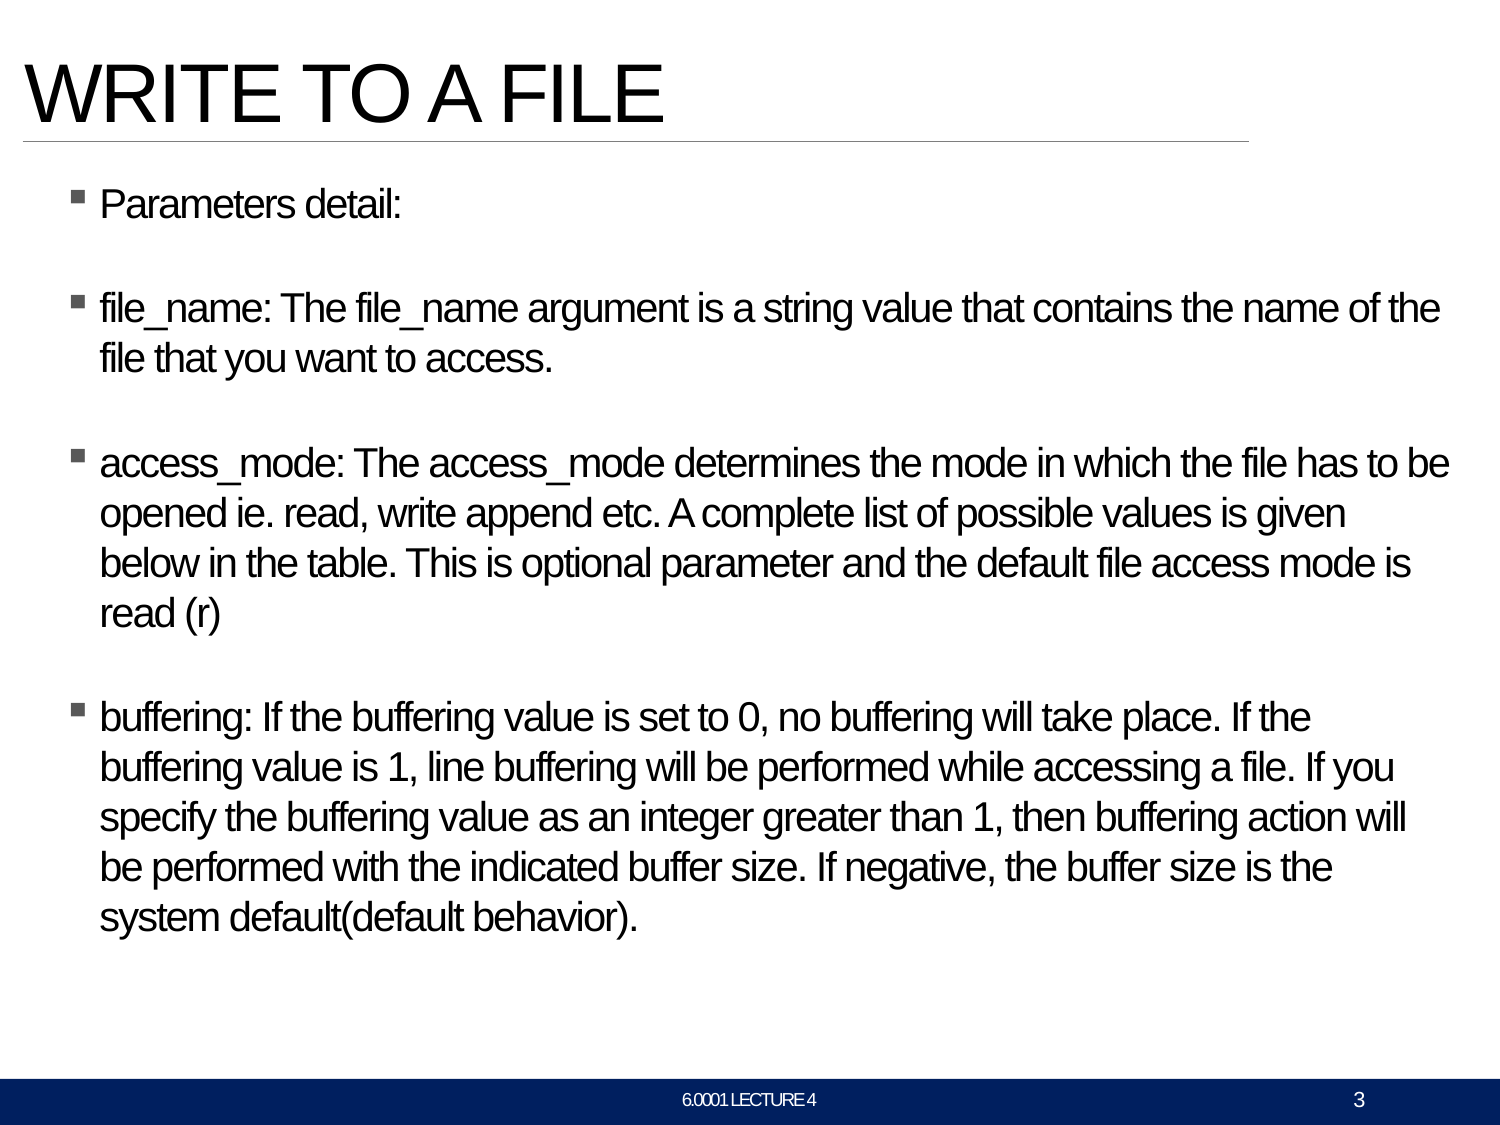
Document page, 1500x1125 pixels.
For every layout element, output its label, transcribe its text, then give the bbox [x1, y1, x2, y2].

text_box Parameters detail: file_name: The file_name argument is a string value that contains the name of the file that you want to access. access_mode: The access_mode determines the mode in which the file has to be opened ie. read, write append etc. A complete list of possible values is given below in the table. This is optional parameter and the default file access mode is read (r) buffering: If the buffering value is set to 0, no buffering will take place. If the buffering value is 1, line buffering will be performed while accessing a file. If you specify the buffering value as an integer greater than 1, then buffering action will be performed with the indicated buffer size. If negative, the buffer size is the system default(default behavior). [60, 174, 1450, 992]
text_box 3 [1349, 1078, 1369, 1112]
footer 6.0001 LECTURE 4 [679, 1090, 821, 1125]
title WRITE TO A FILE [22, 37, 1498, 228]
